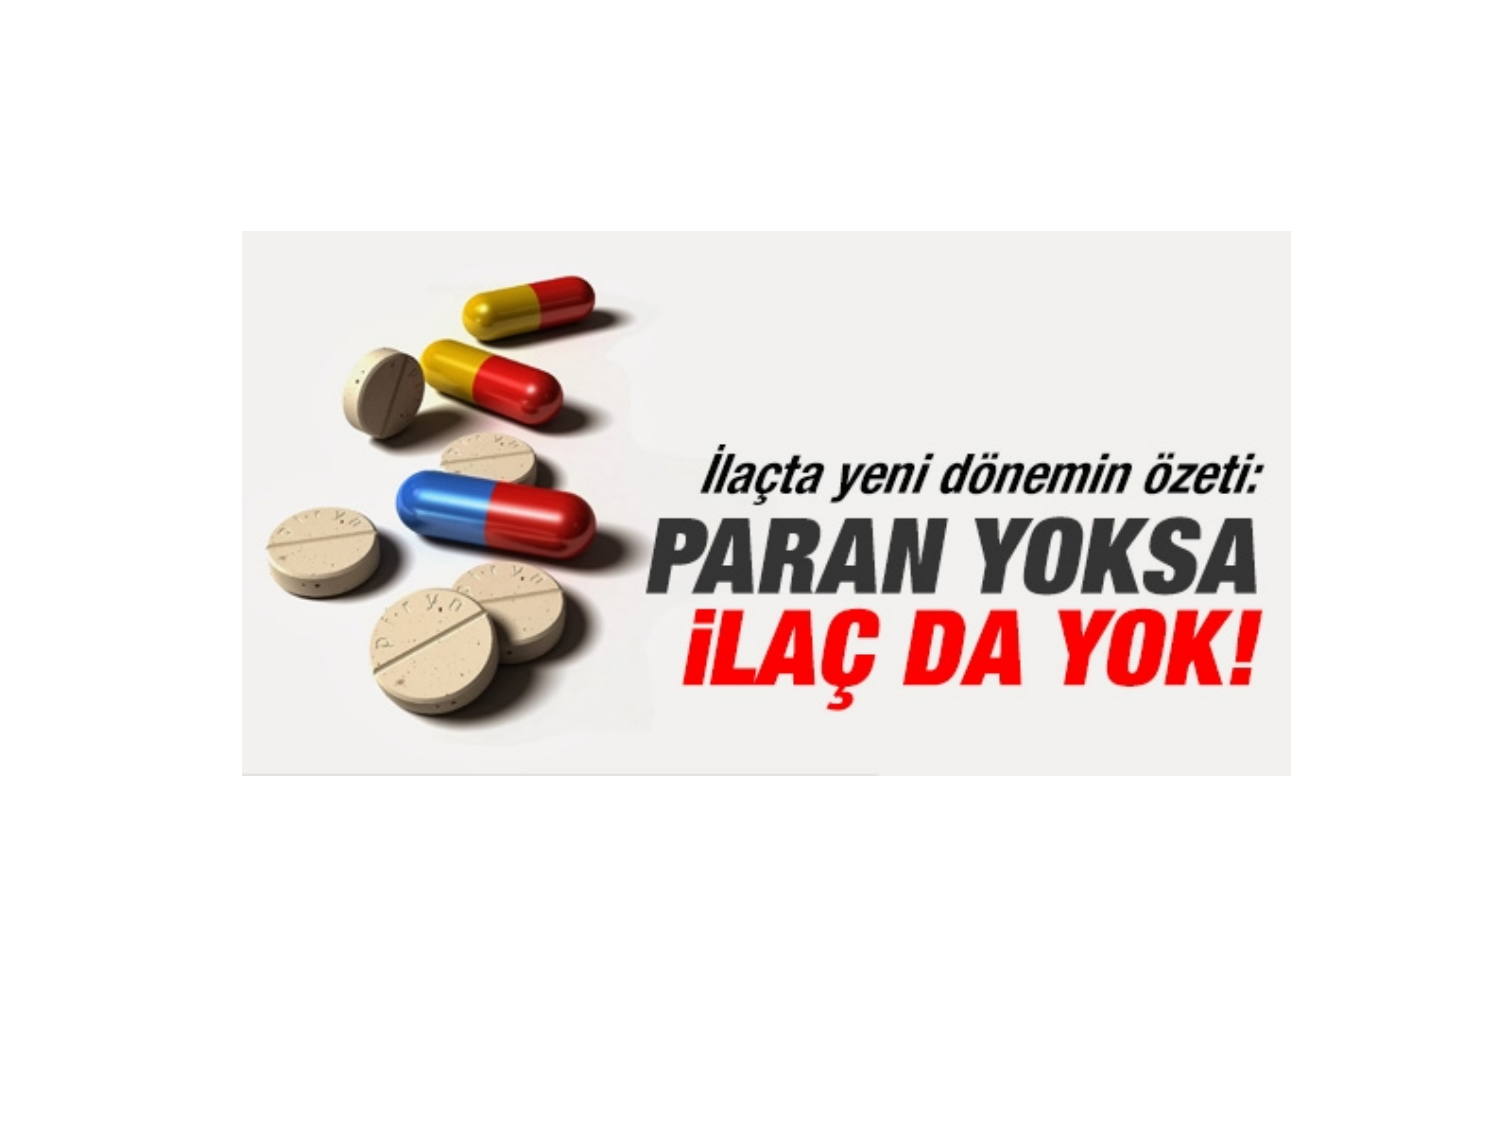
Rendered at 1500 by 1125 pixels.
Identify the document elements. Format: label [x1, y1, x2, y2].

list [241, 231, 1292, 777]
